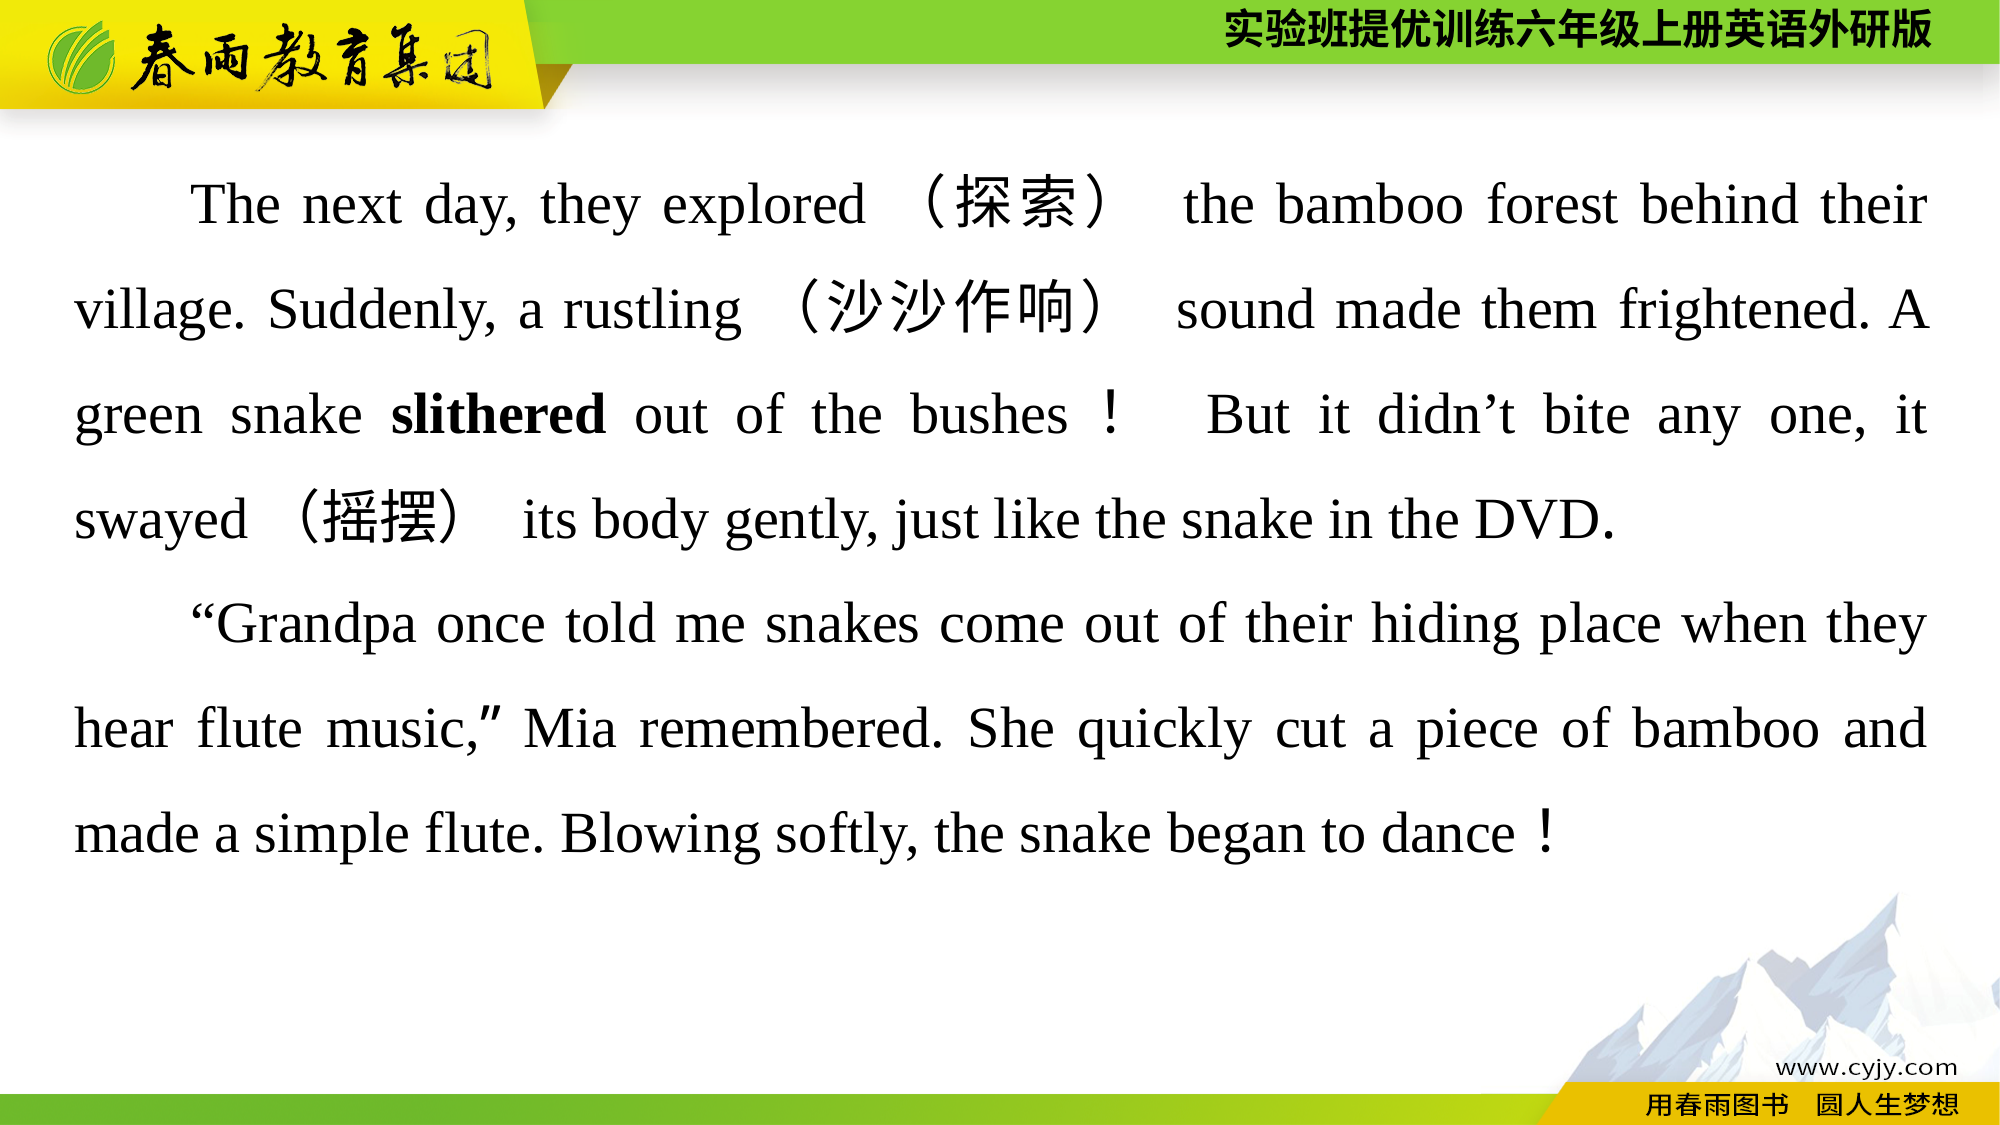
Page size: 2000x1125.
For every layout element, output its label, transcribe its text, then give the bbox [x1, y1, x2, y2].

list The next day, they explored（探索） the bamboo forest behind their village. Suddenly, a rustling（沙沙作响） sound made them frightened. A green snake slithered out of the bushes！ But it didn’t bite any one, it swayed（摇摆） its body gently, just like the snake in the DVD. “Grandpa once told me snakes come out of their hiding place when they hear flute music,” Mia remembered. She quickly cut a piece of bamboo and made a simple flute. Blowing softly, the snake began to dance！ [59, 122, 1944, 867]
picture [0, 0, 2000, 1125]
